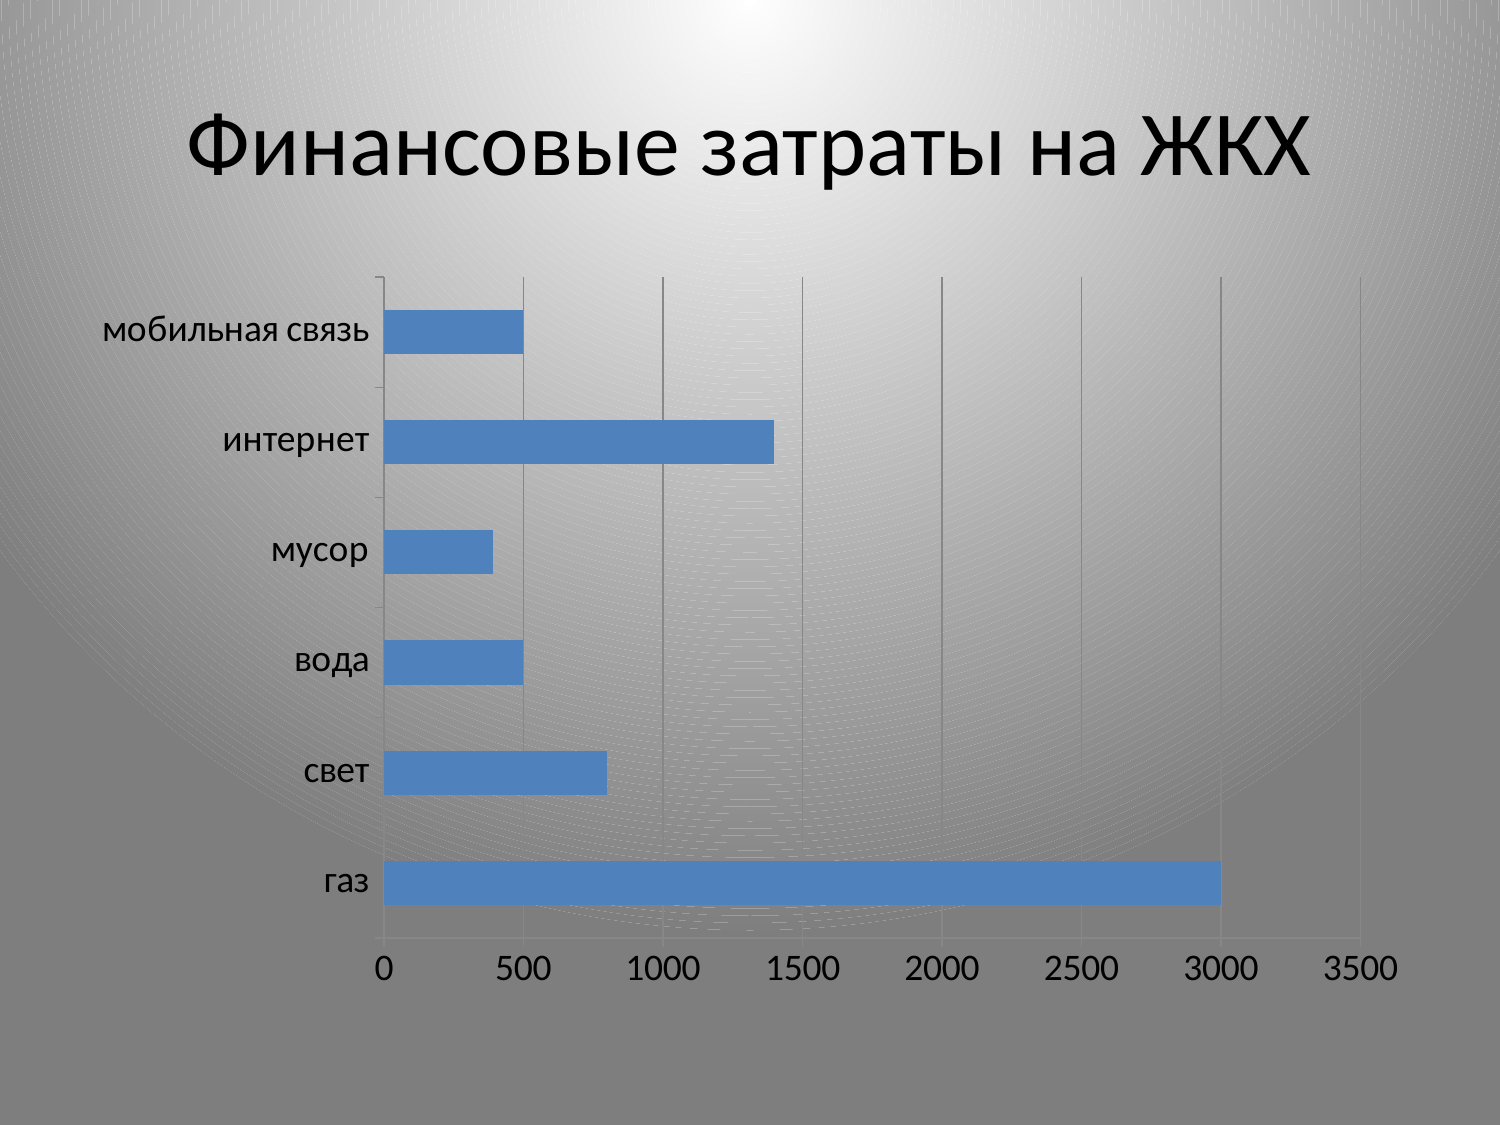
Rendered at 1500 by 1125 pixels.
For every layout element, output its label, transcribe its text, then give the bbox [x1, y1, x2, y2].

chart [74, 262, 1426, 1006]
title Финансовые затраты на ЖКХ [75, 45, 1425, 233]
